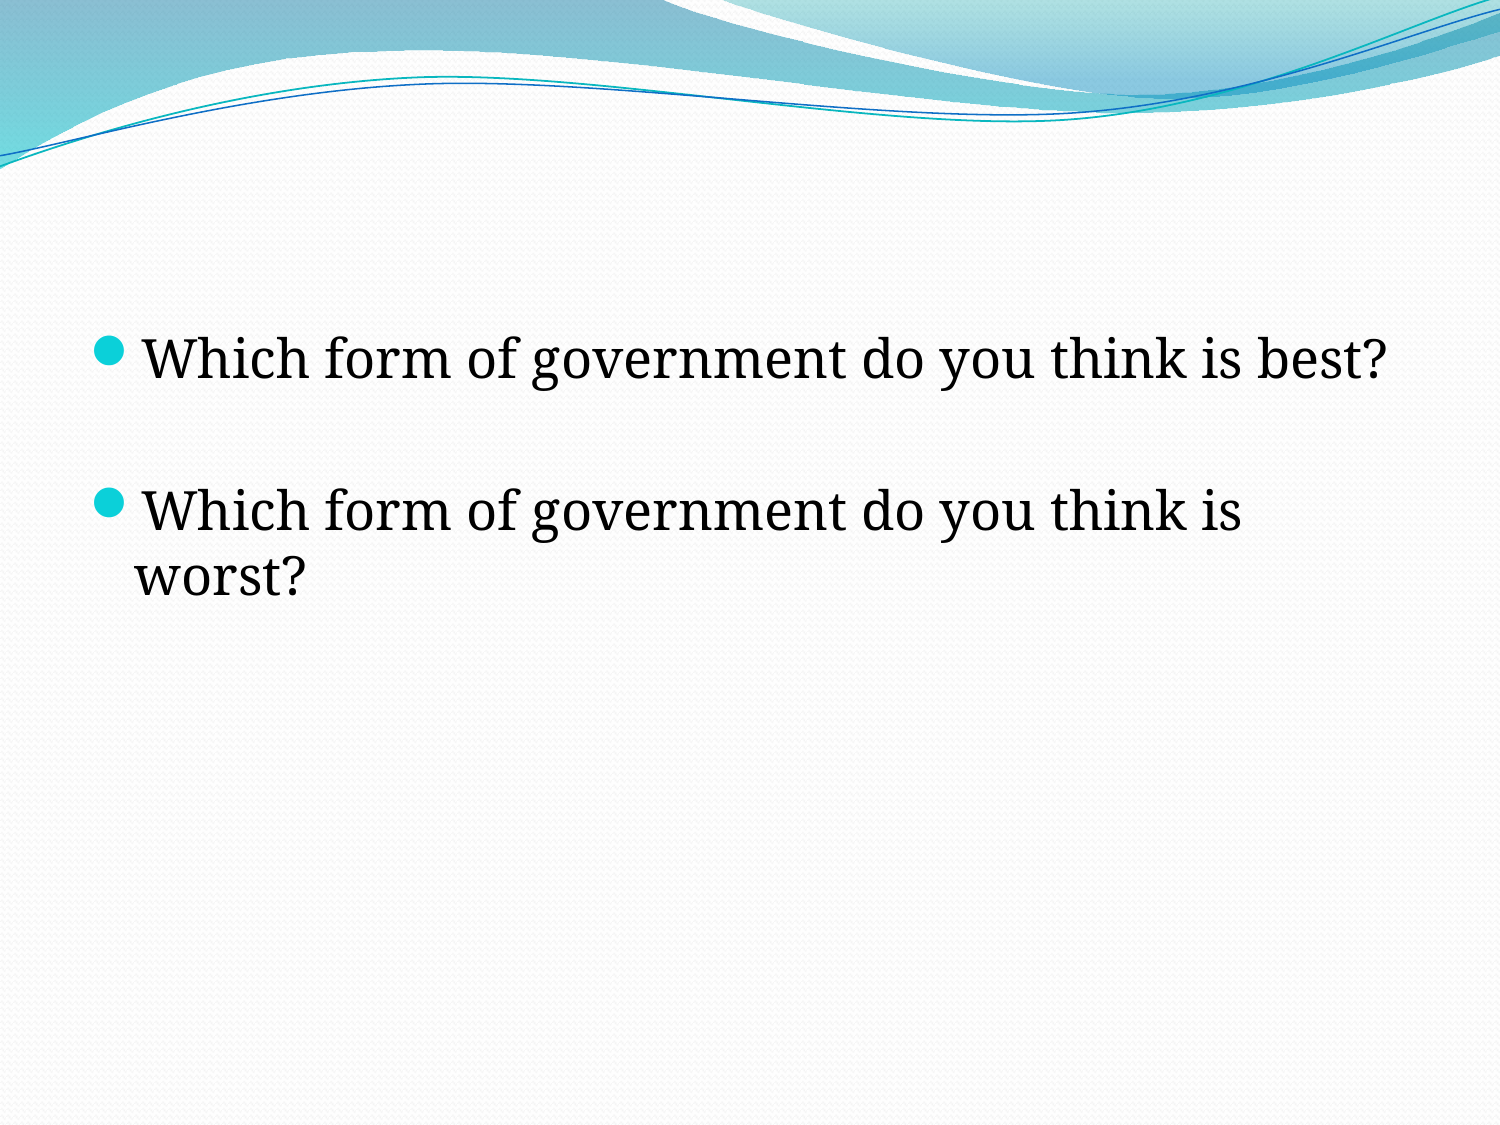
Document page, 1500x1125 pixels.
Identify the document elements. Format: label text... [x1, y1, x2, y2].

list Which form of government do you think is best? Which form of government do you think is worst? [75, 317, 1425, 1038]
